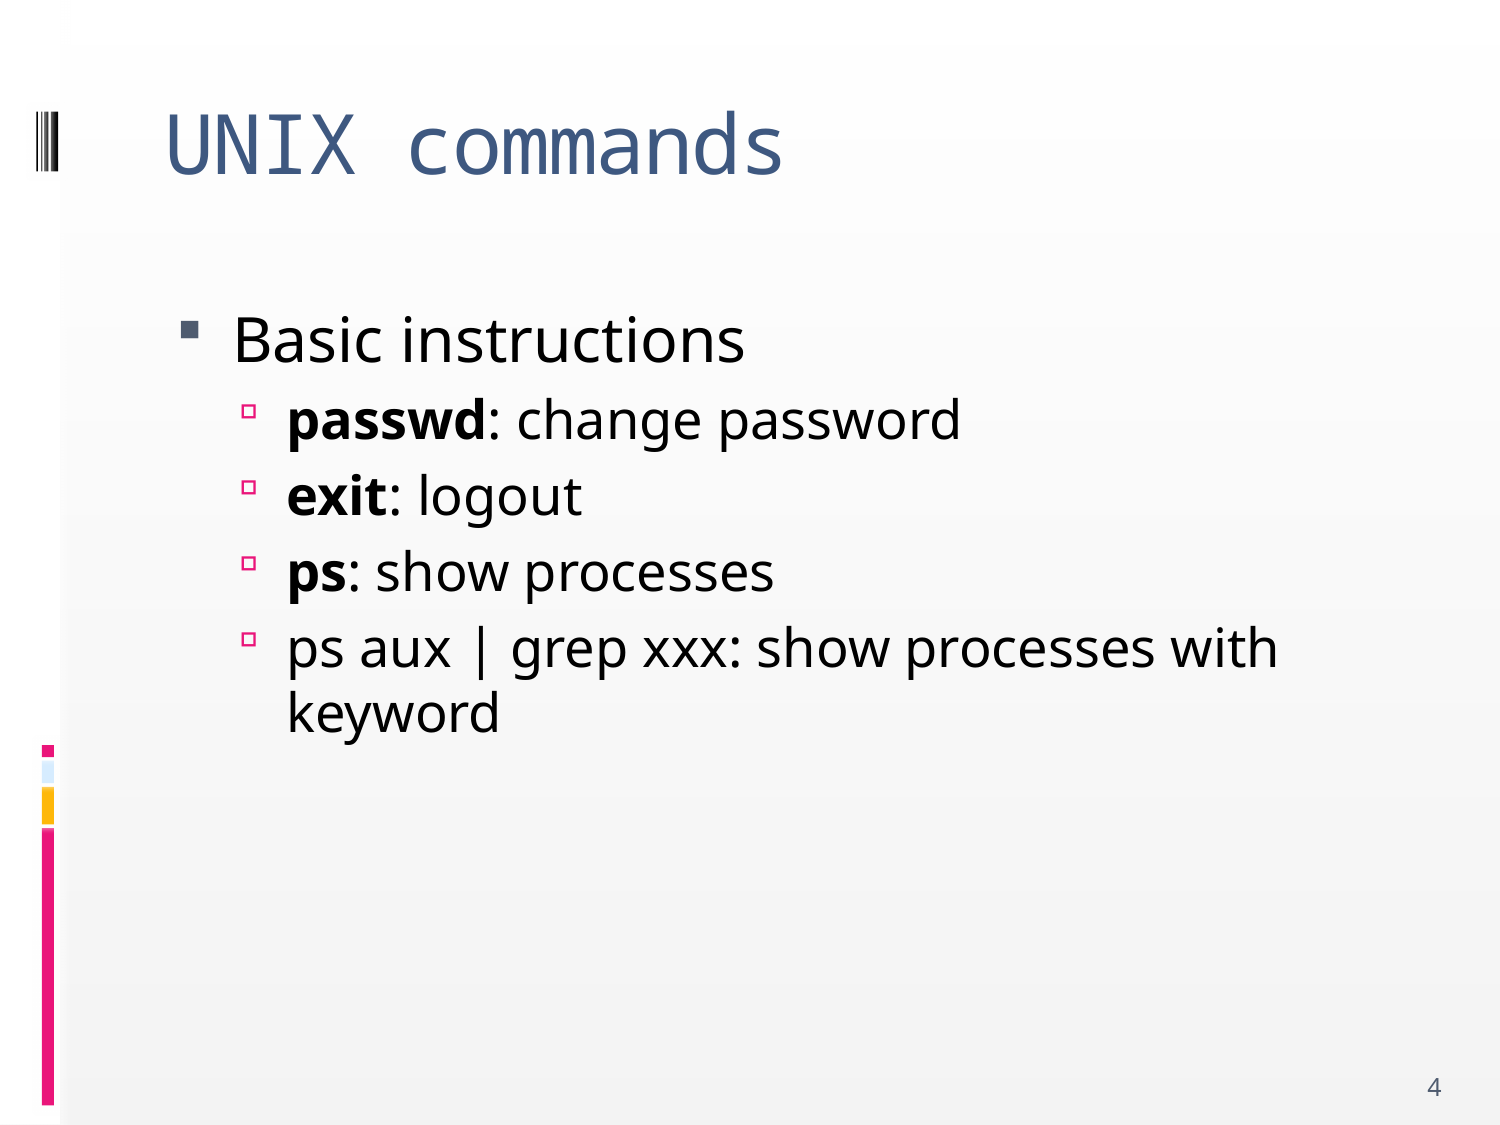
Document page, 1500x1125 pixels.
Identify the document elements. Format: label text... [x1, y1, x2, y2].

title UNIX commands [150, 83, 1425, 234]
slide_number 4 [1412, 1052, 1488, 1113]
list Basic instructions passwd: change password exit: logout ps: show processes ps aux | grep xxx: show processes with keyword [150, 292, 1425, 1043]
